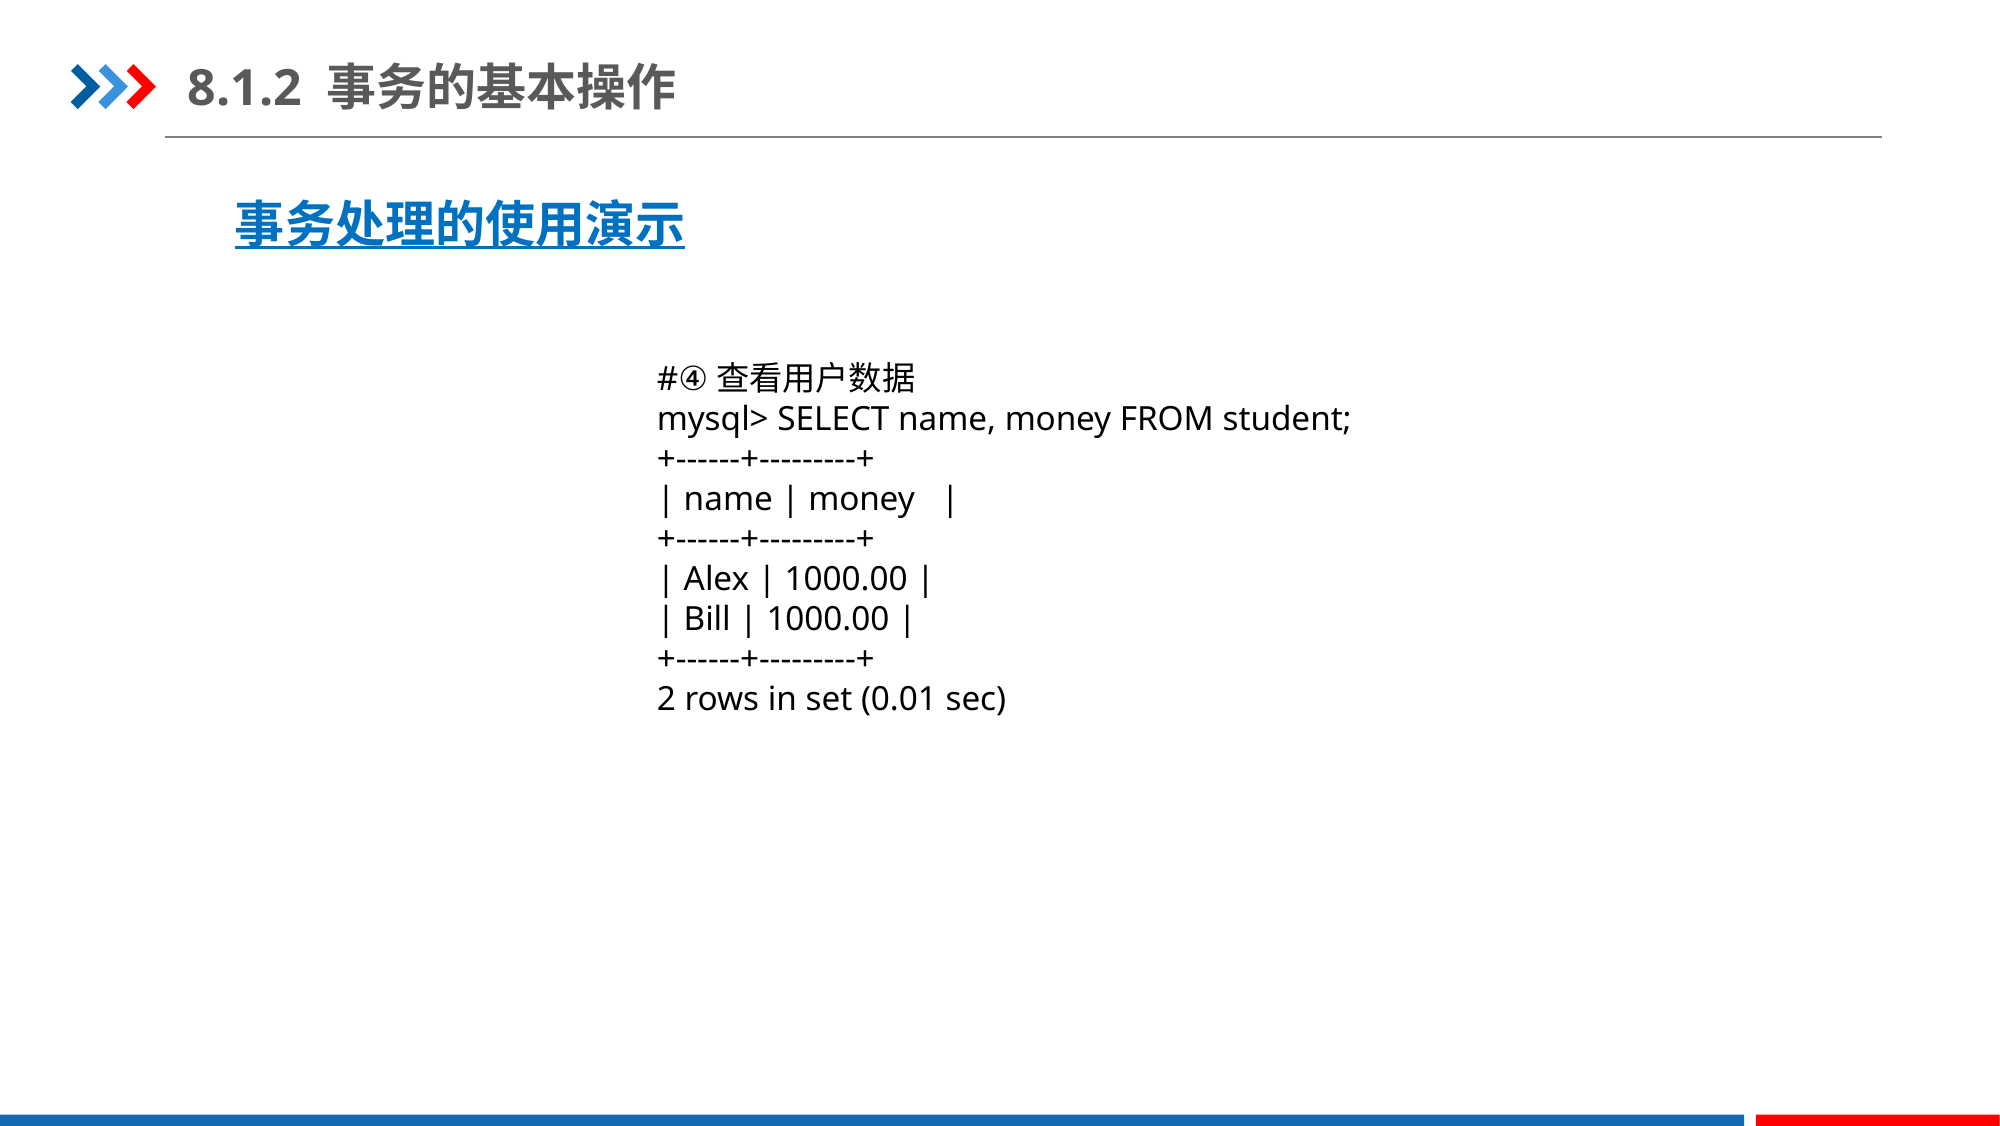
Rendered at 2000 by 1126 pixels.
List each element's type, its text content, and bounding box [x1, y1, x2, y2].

text_box 事务处理的使用演示 [220, 184, 816, 260]
text_box 8.1.2 事务的基本操作 [187, 43, 827, 127]
text_box #④查看用户数据 mysql> SELECT name, money FROM student; +------+---------+ | name | money | +------+---------+ | Alex | 1000.00 | | Bill | 1000.00 | +------+---------+ 2 rows in set (0.01 sec) [598, 350, 1432, 725]
